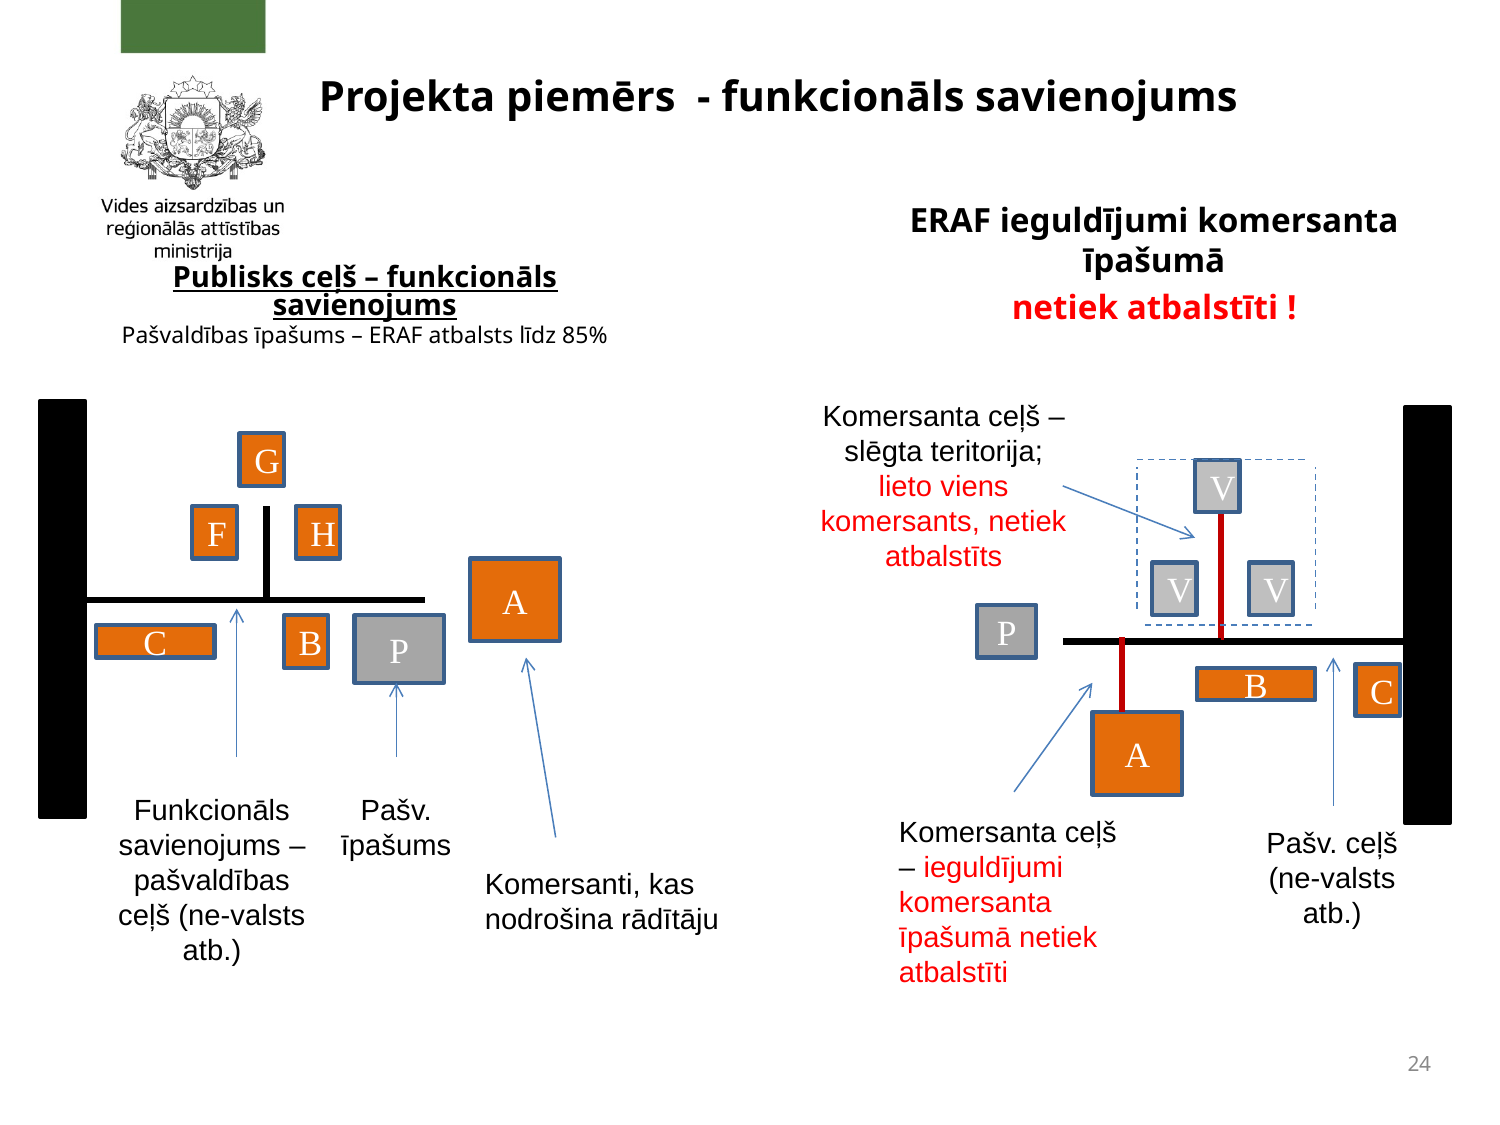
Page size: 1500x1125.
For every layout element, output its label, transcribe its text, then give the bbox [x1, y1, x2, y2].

text_box Pašv. ceļš (ne-valsts atb.) [1239, 816, 1425, 937]
text_box F [190, 504, 239, 561]
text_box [1062, 485, 1196, 538]
text_box B [282, 613, 330, 670]
text_box C [94, 623, 217, 660]
text_box [38, 399, 87, 819]
text_box Funkcionāls savienojums – pašvaldības ceļš (ne-valsts atb.) [95, 784, 329, 974]
text_box ERAF ieguldījumi komersanta īpašumā netiek atbalstīti ! [829, 191, 1480, 275]
text_box [1403, 405, 1452, 825]
text_box G [237, 431, 286, 488]
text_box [1013, 682, 1093, 793]
text_box Pašv. īpašums [303, 784, 489, 869]
text_box A [1095, 710, 1184, 797]
text_box V [1193, 468, 1242, 514]
text_box B [1195, 666, 1317, 702]
picture [48, 0, 338, 321]
text_box P [975, 603, 1038, 660]
text_box C [1353, 662, 1402, 718]
title Projekta piemērs - funkcionāls savienojums [303, 62, 1480, 233]
list Publisks ceļš – funkcionāls savienojums Pašvaldības īpašums – ERAF atbalsts līdz 85% [62, 257, 668, 380]
text_box Komersanta ceļš – slēgta teritorija; lieto viens komersants, netiek atbalstīts [802, 389, 1086, 580]
text_box V [1247, 560, 1295, 617]
slide_number 24 [1355, 1045, 1447, 1085]
text_box Komersanta ceļš – ieguldījumi komersanta īpašumā netiek atbalstīti [884, 805, 1138, 996]
text_box H [294, 504, 342, 561]
text_box V [1150, 560, 1199, 617]
text_box Komersanti, kas nodrošina rādītāju [470, 857, 759, 943]
text_box P [352, 613, 446, 685]
text_box [95, 837, 1450, 1038]
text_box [525, 657, 556, 838]
text_box A [468, 556, 562, 643]
